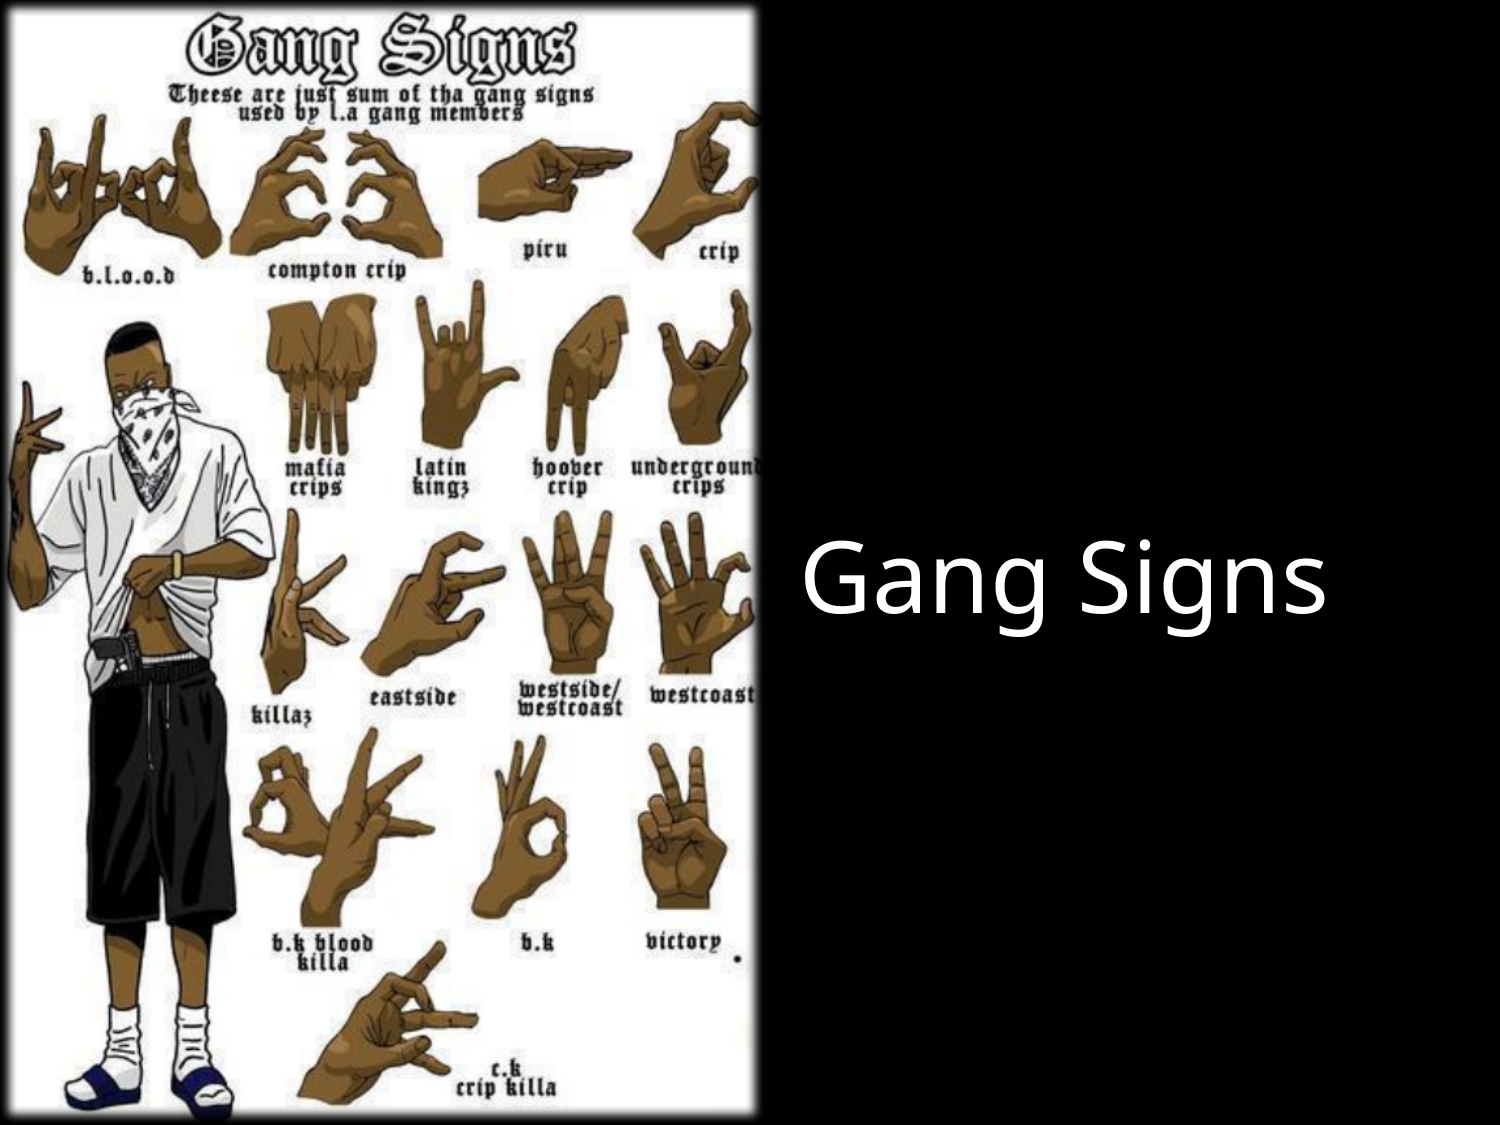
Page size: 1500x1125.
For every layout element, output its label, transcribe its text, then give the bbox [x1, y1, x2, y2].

title Gang Signs [768, 479, 1500, 668]
picture [0, 0, 764, 1125]
